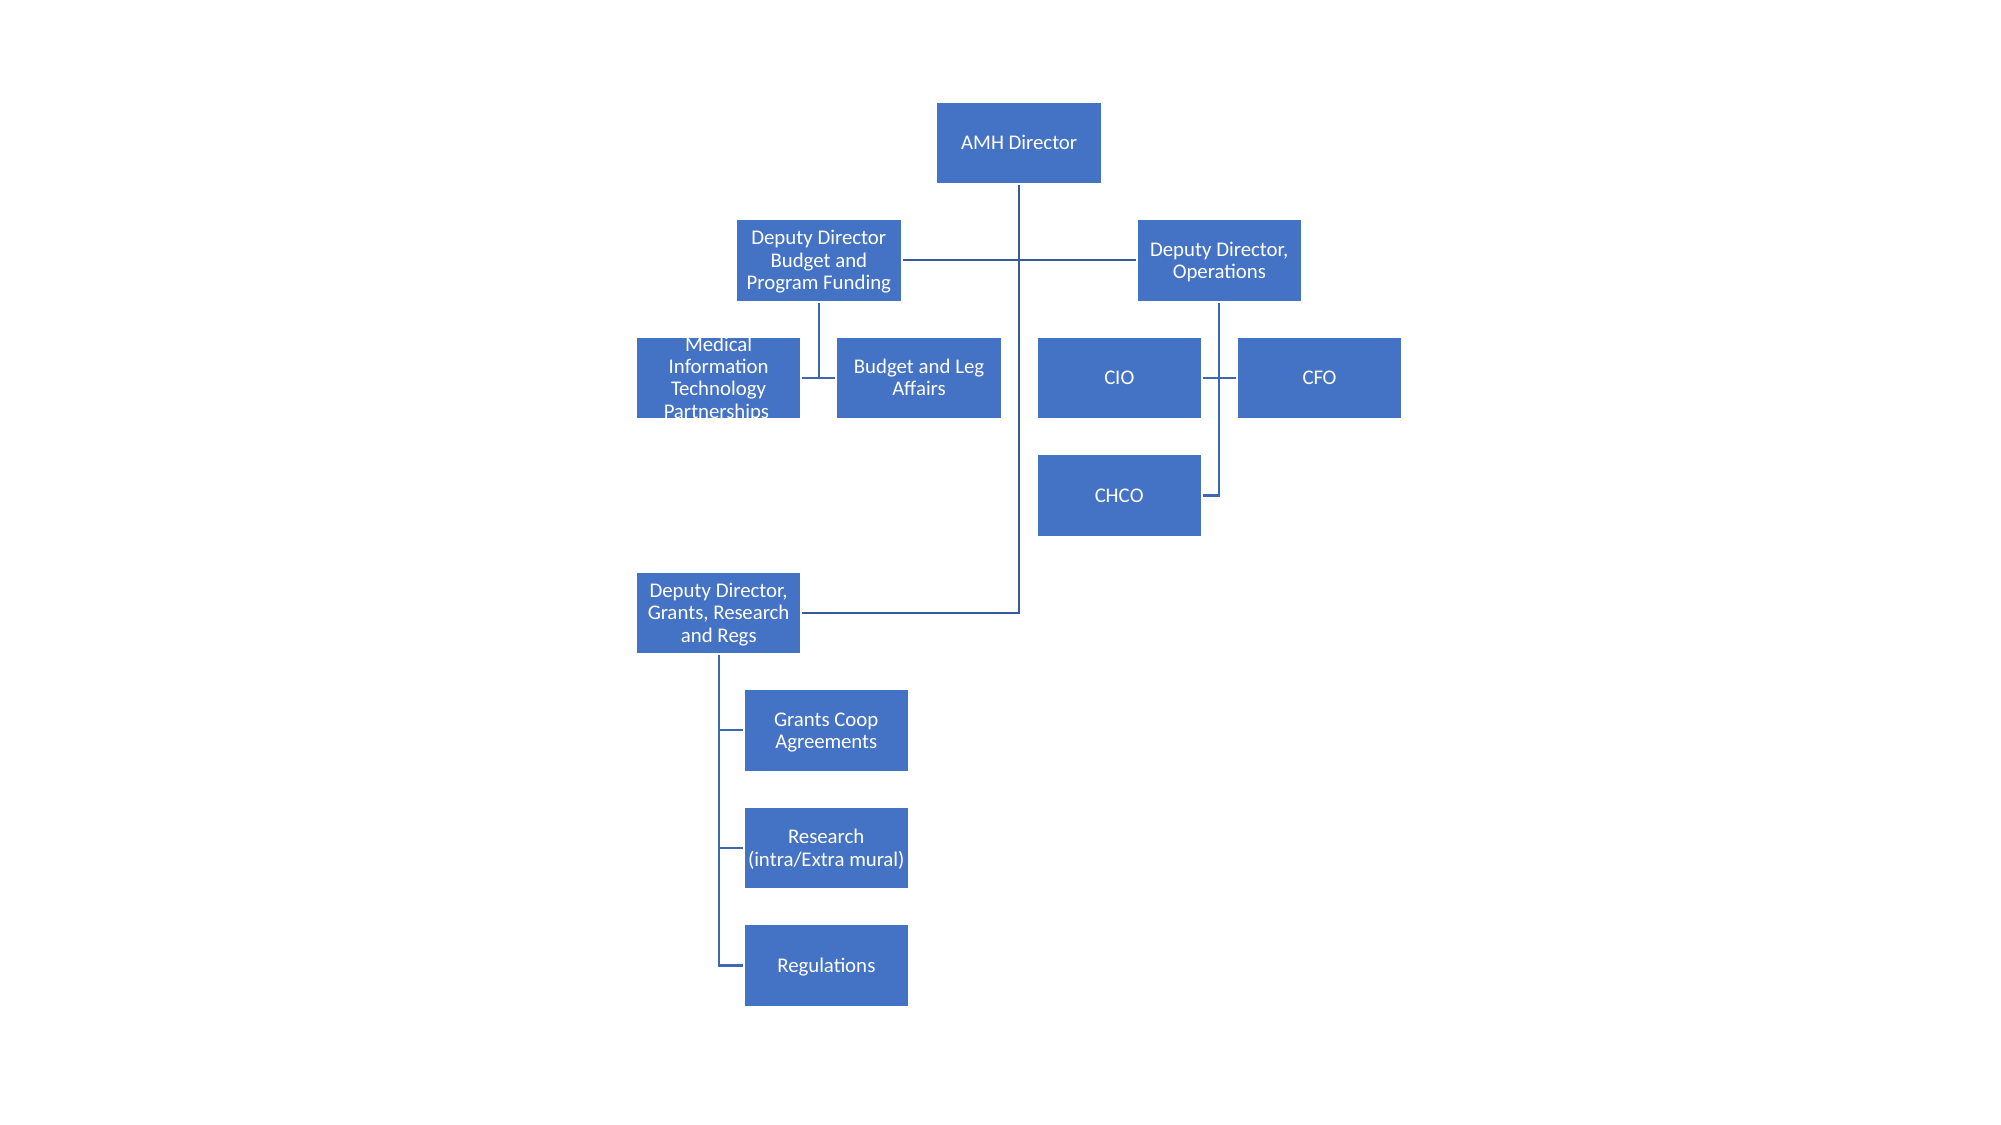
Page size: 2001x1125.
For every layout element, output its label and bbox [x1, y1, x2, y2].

text_box [0, 101, 2000, 1007]
